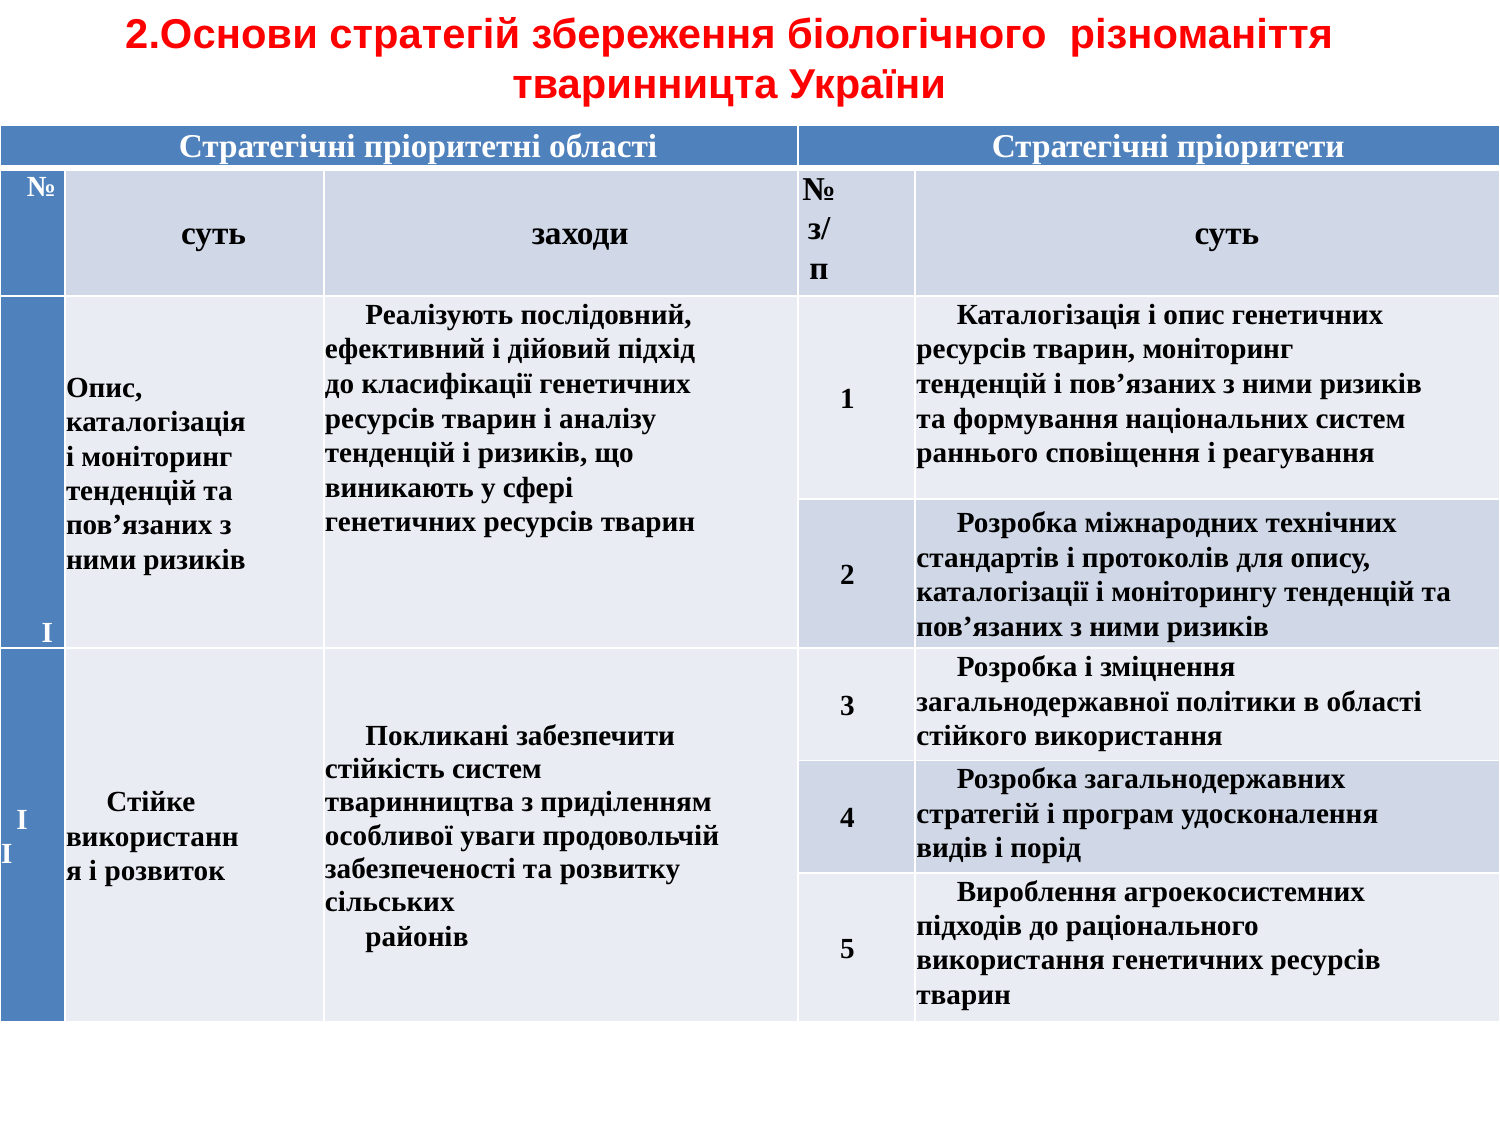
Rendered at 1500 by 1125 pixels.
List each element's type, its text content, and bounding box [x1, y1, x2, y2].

table_cell Вироблення агроекосистемних підходів до раціонального використання генетичних ресурсів тварин [916, 874, 1499, 1021]
table_cell Розробка міжнародних технічних стандартів і протоколів для опису, каталогізації і моніторингу тенденцій та пов’язаних з ними ризиків [916, 500, 1499, 647]
table_cell ІІ [1, 649, 64, 1021]
table_cell Стійке використання і розвиток [66, 649, 323, 1021]
table_cell Покликані забезпечити стійкість систем тваринництва з приділенням особливої уваги продовольчій забезпеченості та розвитку сільських районів [325, 649, 797, 1021]
table_cell 4 [799, 761, 914, 872]
table_cell № [1, 171, 64, 295]
table_cell Розробка загальнодержавних стратегій і програм удосконалення видів і порід [916, 761, 1499, 872]
table_cell Каталогізація і опис генетичних ресурсів тварин, моніторинг тенденцій і пов’язаних з ними ризиків та формування національних систем раннього сповіщення і реагування [916, 297, 1499, 498]
table_header Стратегічні пріоритети [799, 126, 1499, 165]
table_cell Розробка і зміцнення загальнодержавної політики в області стійкого використання [916, 649, 1499, 760]
table_cell 3 [799, 649, 914, 760]
table_cell Опис, каталогізація і моніторинг тенденцій та пов’язаних з ними ризиків [66, 297, 323, 647]
table_cell 5 [799, 874, 914, 1021]
table_header Стратегічні пріоритетні області [1, 126, 797, 165]
table_cell 2 [799, 500, 914, 647]
text_box 2.Основи стратегій збереження біологічного різноманіття тваринницта України [0, 0, 1459, 115]
table_cell суть [916, 171, 1499, 295]
table_cell Реалізують послідовний, ефективний і дійовий підхід до класифікації генетичних ресурсів тварин і аналізу тенденцій і ризиків, що виникають у сфері генетичних ресурсів тварин [325, 297, 797, 647]
table_cell заходи [325, 171, 797, 295]
table_cell І [1, 297, 64, 647]
table_cell № з/п [799, 171, 914, 295]
table_cell 1 [799, 297, 914, 498]
table_cell суть [66, 171, 323, 295]
